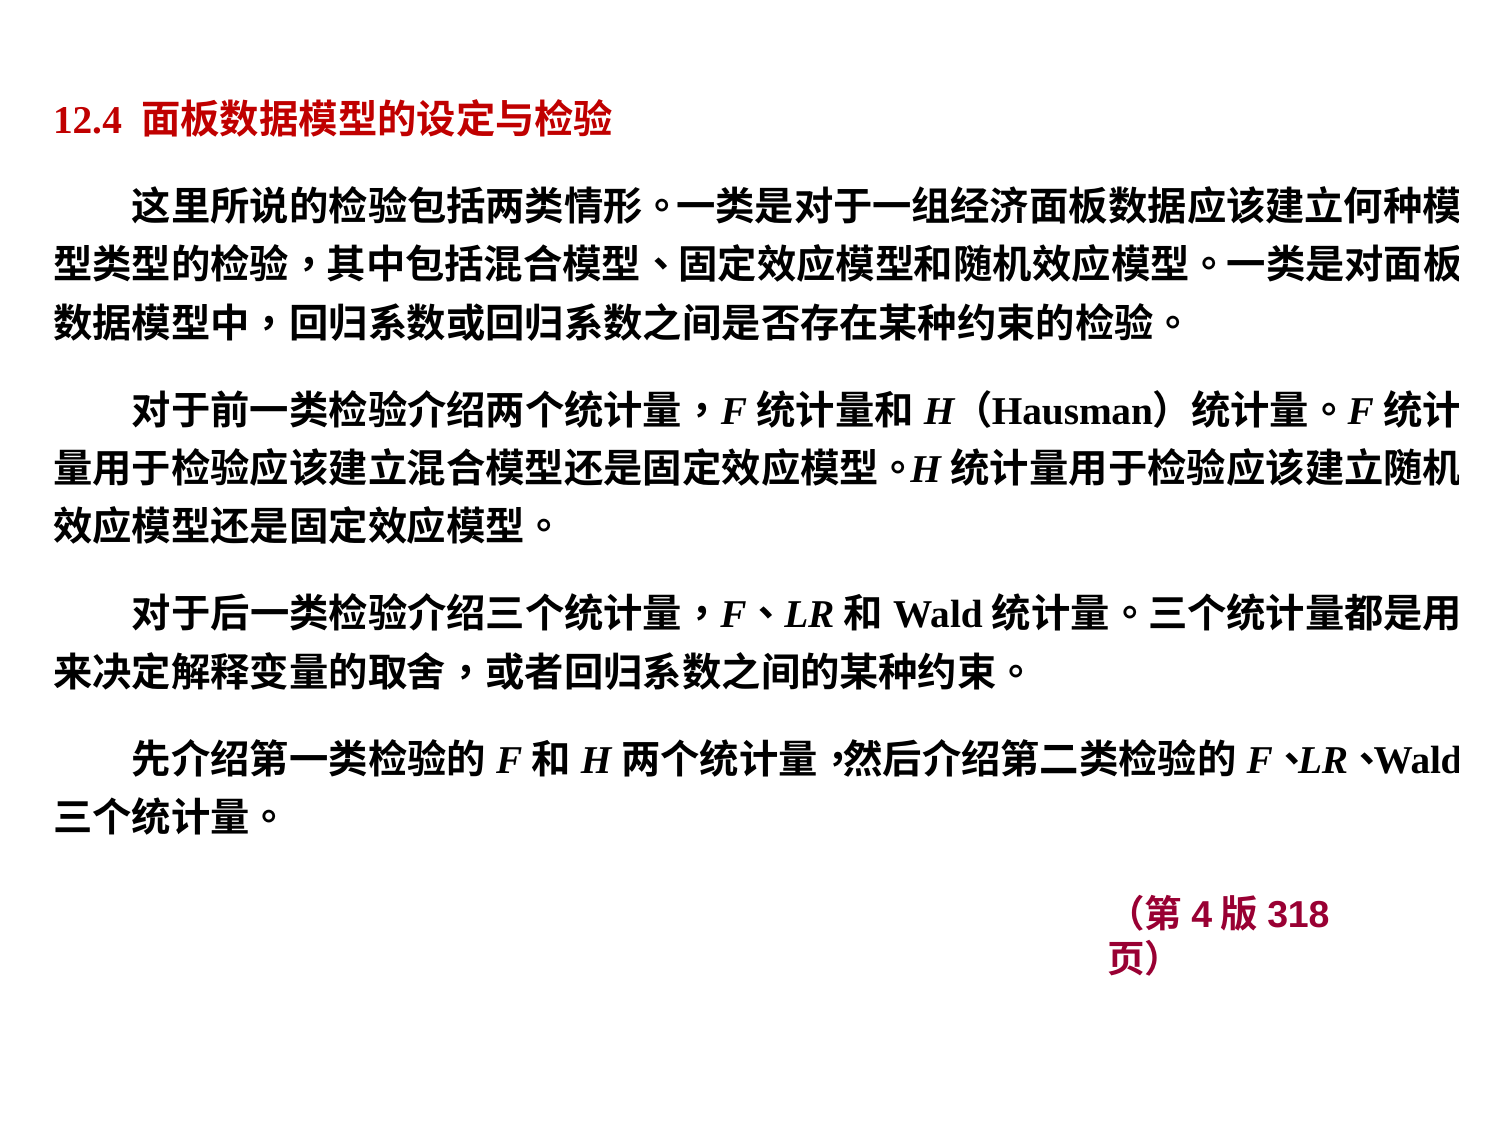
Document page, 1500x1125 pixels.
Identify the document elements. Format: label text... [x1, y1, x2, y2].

text_box （第4版318页） [1092, 882, 1388, 988]
picture [52, 89, 1459, 847]
